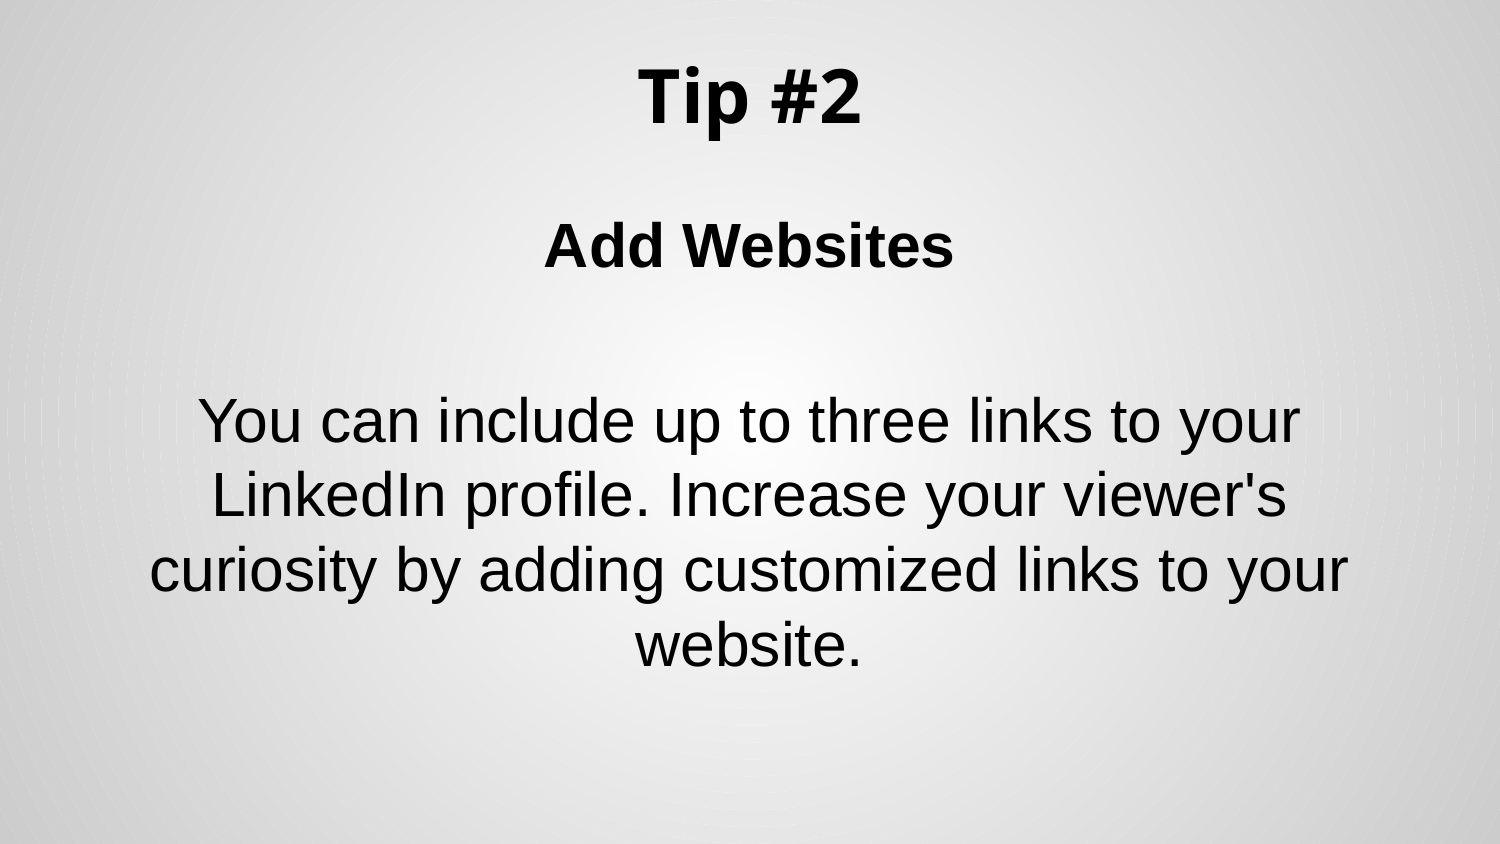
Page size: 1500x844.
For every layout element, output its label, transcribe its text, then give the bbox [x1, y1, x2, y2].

list Add Websites You can include up to three links to your LinkedIn profile. Increase your viewer's curiosity by adding customized links to your website. [75, 102, 1425, 832]
title Tip #2 [75, 12, 1425, 102]
